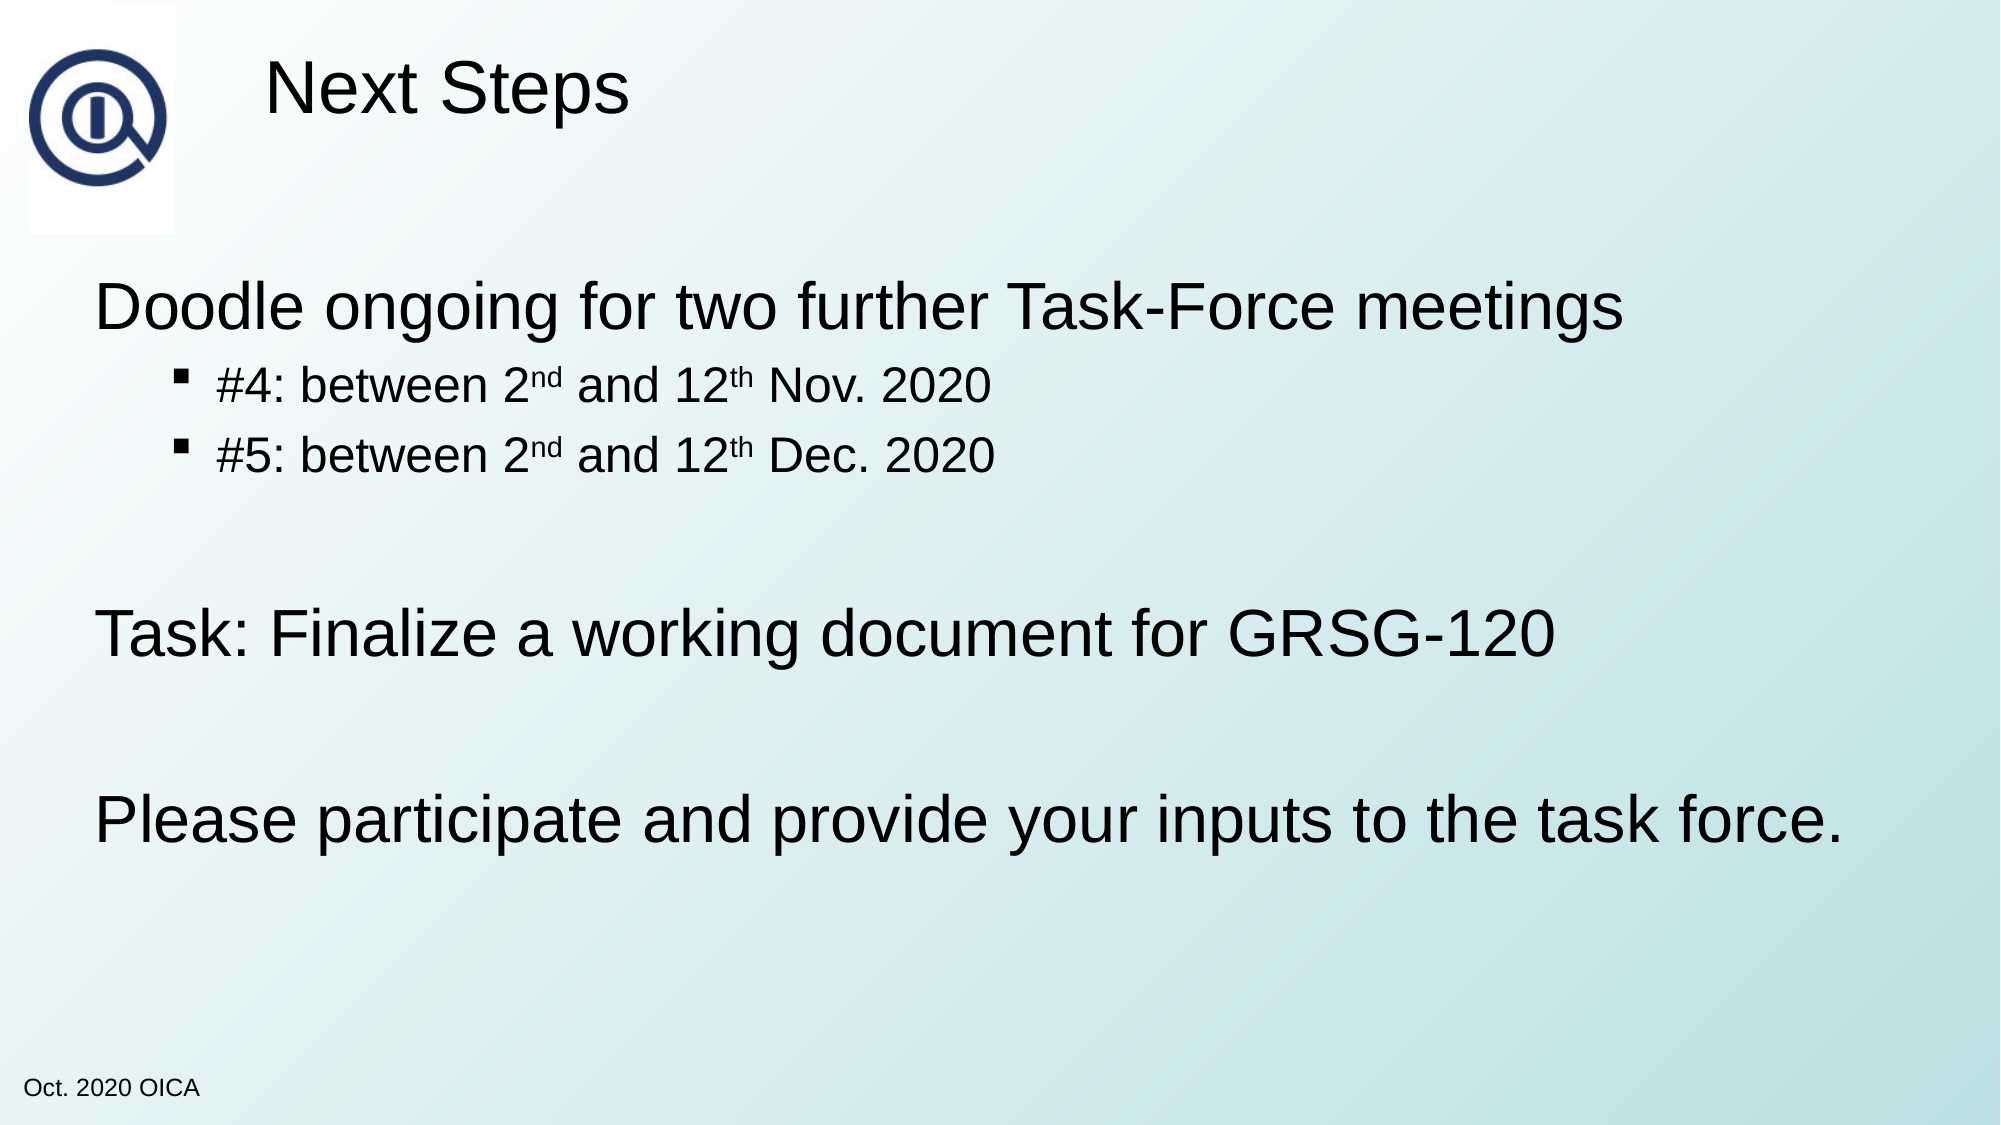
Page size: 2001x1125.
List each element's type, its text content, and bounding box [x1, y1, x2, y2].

picture [29, 3, 175, 234]
text_box Next Steps [249, 30, 1750, 149]
list Doodle ongoing for two further Task-Force meetings #4: between 2nd and 12th Nov. 2020 #5: between 2nd and 12th Dec. 2020 Task: Finalize a working document for GRSG-120 Please participate and provide your inputs to the task force. [79, 255, 1921, 1010]
